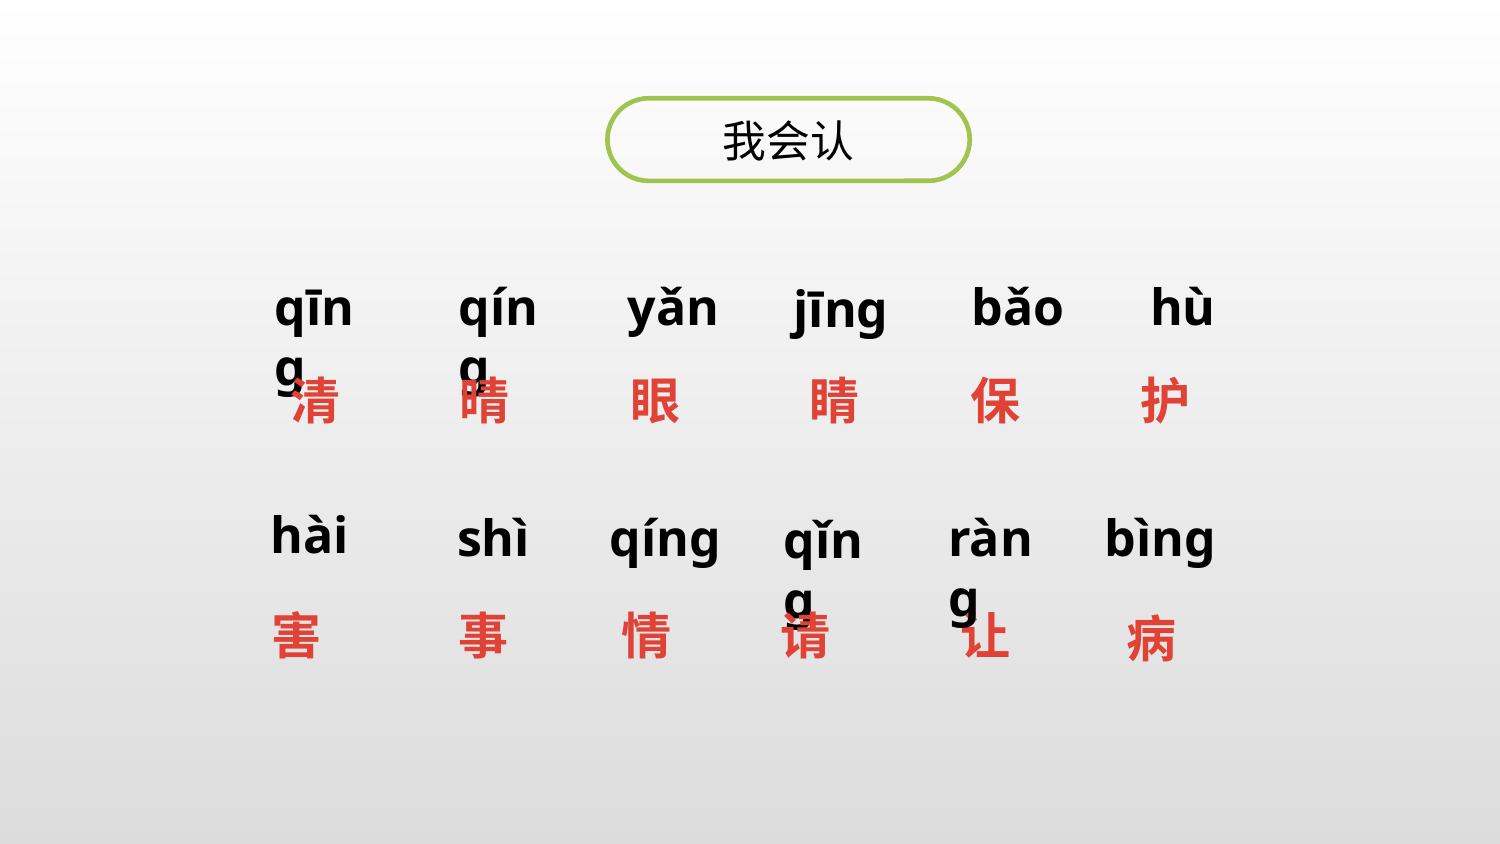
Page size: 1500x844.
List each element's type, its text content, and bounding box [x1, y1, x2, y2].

text_box 眼 [618, 364, 692, 436]
text_box jīng [782, 271, 934, 343]
text_box 清 [278, 364, 352, 436]
text_box 保 [959, 364, 1033, 436]
text_box 事 [447, 598, 521, 670]
text_box qīng [263, 269, 396, 401]
text_box 害 [259, 598, 333, 670]
text_box ràng [937, 501, 1075, 633]
text_box 让 [949, 633, 1023, 670]
text_box 情 [609, 598, 683, 670]
text_box 病 [1114, 601, 1188, 673]
text_box hù [1138, 269, 1255, 341]
text_box qíng [447, 269, 581, 401]
text_box 请 [768, 598, 842, 670]
text_box bǎo [960, 269, 1103, 341]
text_box shì [446, 501, 579, 573]
text_box yǎn [616, 269, 773, 341]
text_box qǐng [772, 502, 897, 635]
text_box 晴 [448, 364, 522, 436]
text_box 护 [1129, 364, 1203, 436]
text_box hài [259, 497, 423, 569]
text_box qíng [598, 501, 762, 573]
text_box 我会认 [606, 97, 971, 182]
text_box bìng [1093, 501, 1257, 573]
text_box 睛 [798, 364, 871, 436]
